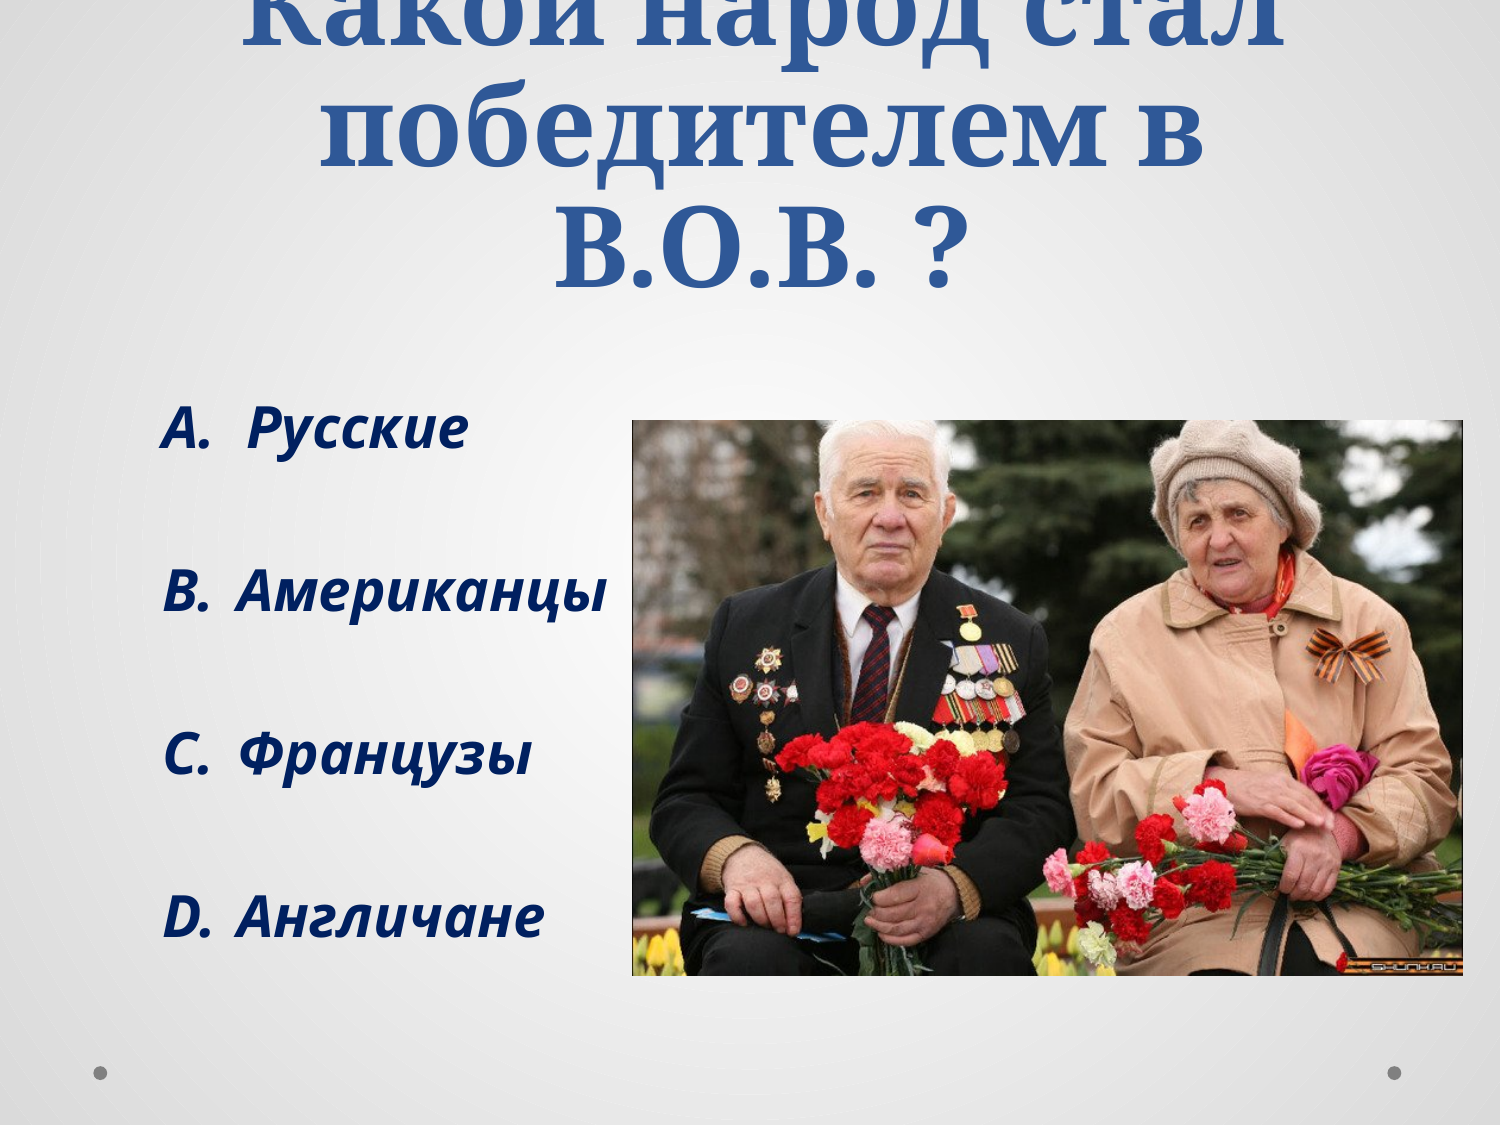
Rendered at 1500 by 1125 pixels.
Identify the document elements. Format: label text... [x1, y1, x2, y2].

picture [631, 420, 1464, 977]
title Какой народ стал победителем в В.О.В. ? [88, 54, 1439, 318]
list Русские Американцы Французы Англичане [147, 382, 1498, 1125]
